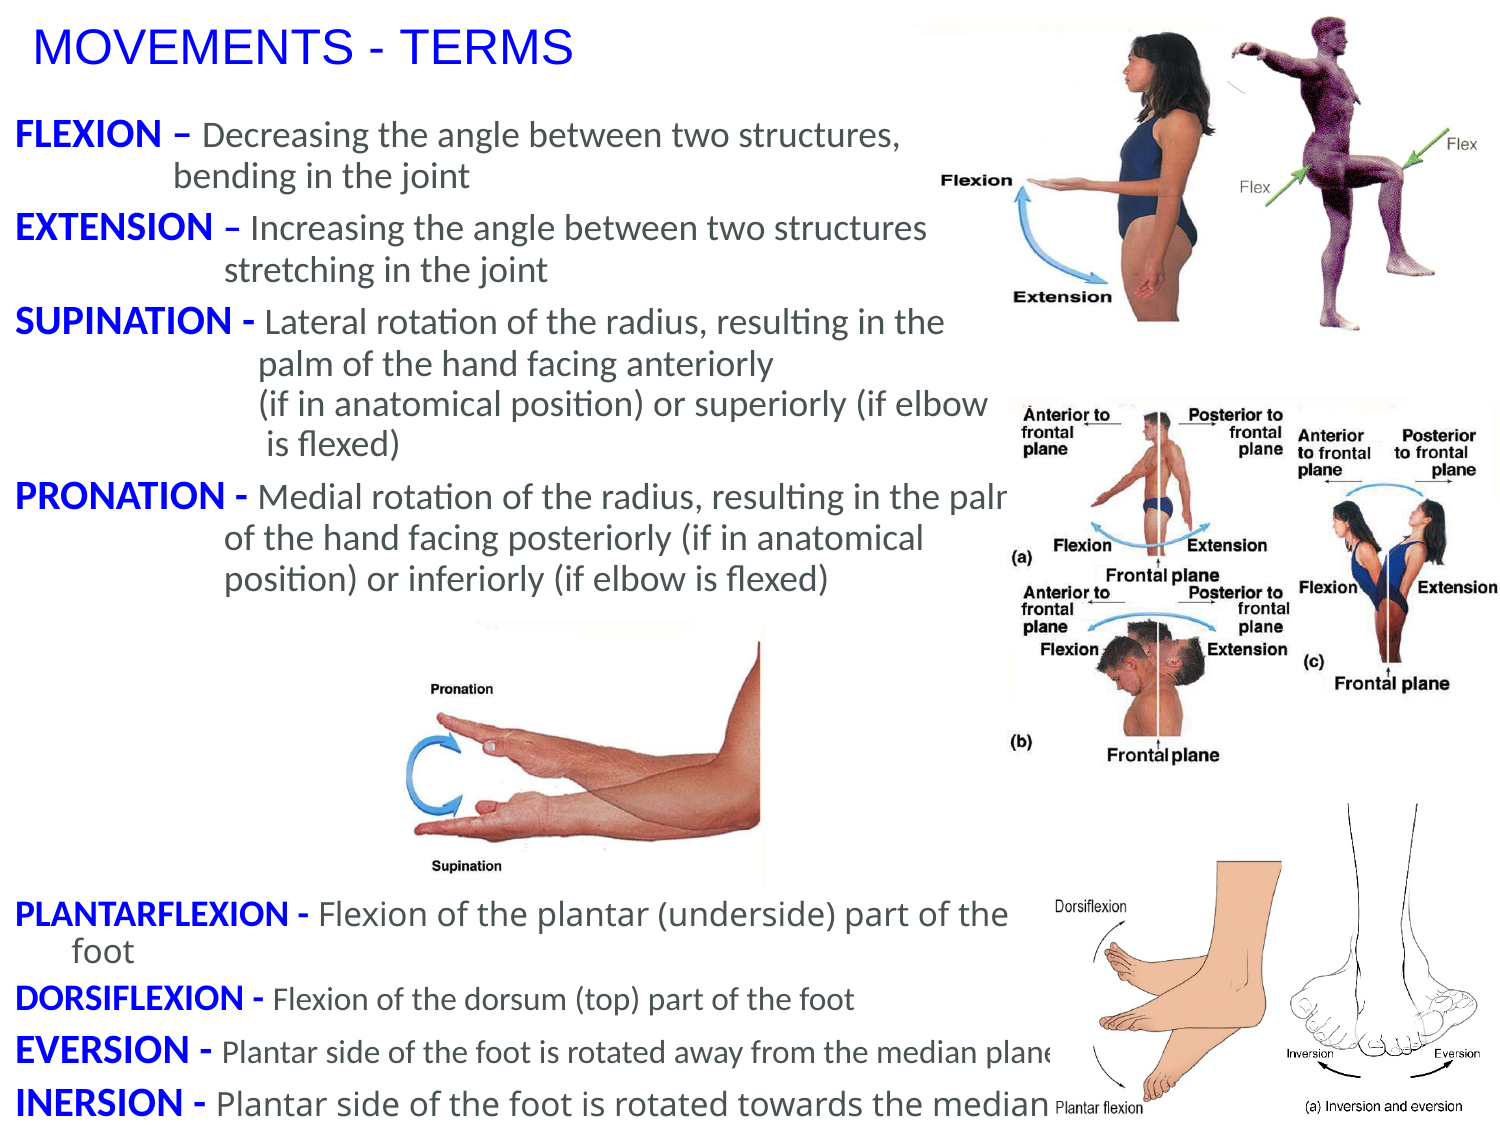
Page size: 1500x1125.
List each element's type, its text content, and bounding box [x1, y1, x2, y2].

list FLEXION – Decreasing the angle between two structures, bending in the joint EXTENSION – Increasing the angle between two structures stretching in the joint SUPINATION - Lateral rotation of the radius, resulting in the palm of the hand facing anteriorly (if in anatomical position) or superiorly (if elbow is flexed) PRONATION - Medial rotation of the radius, resulting in the palm of the hand facing posteriorly (if in anatomical position) or inferiorly (if elbow is flexed) PLANTARFLEXION - Flexion of the plantar (underside) part of the foot DORSIFLEXION - Flexion of the dorsum (top) part of the foot ЕVERSION - Plantar side of the foot is rotated away from the median plane INERSION - Plantar side of the foot is rotated towards the median plane [0, 103, 1081, 1116]
picture [1049, 796, 1485, 1125]
picture [403, 620, 765, 892]
picture [1007, 396, 1500, 767]
picture [888, 6, 1488, 339]
title MOVEMENTS - TERMS [0, 5, 607, 84]
